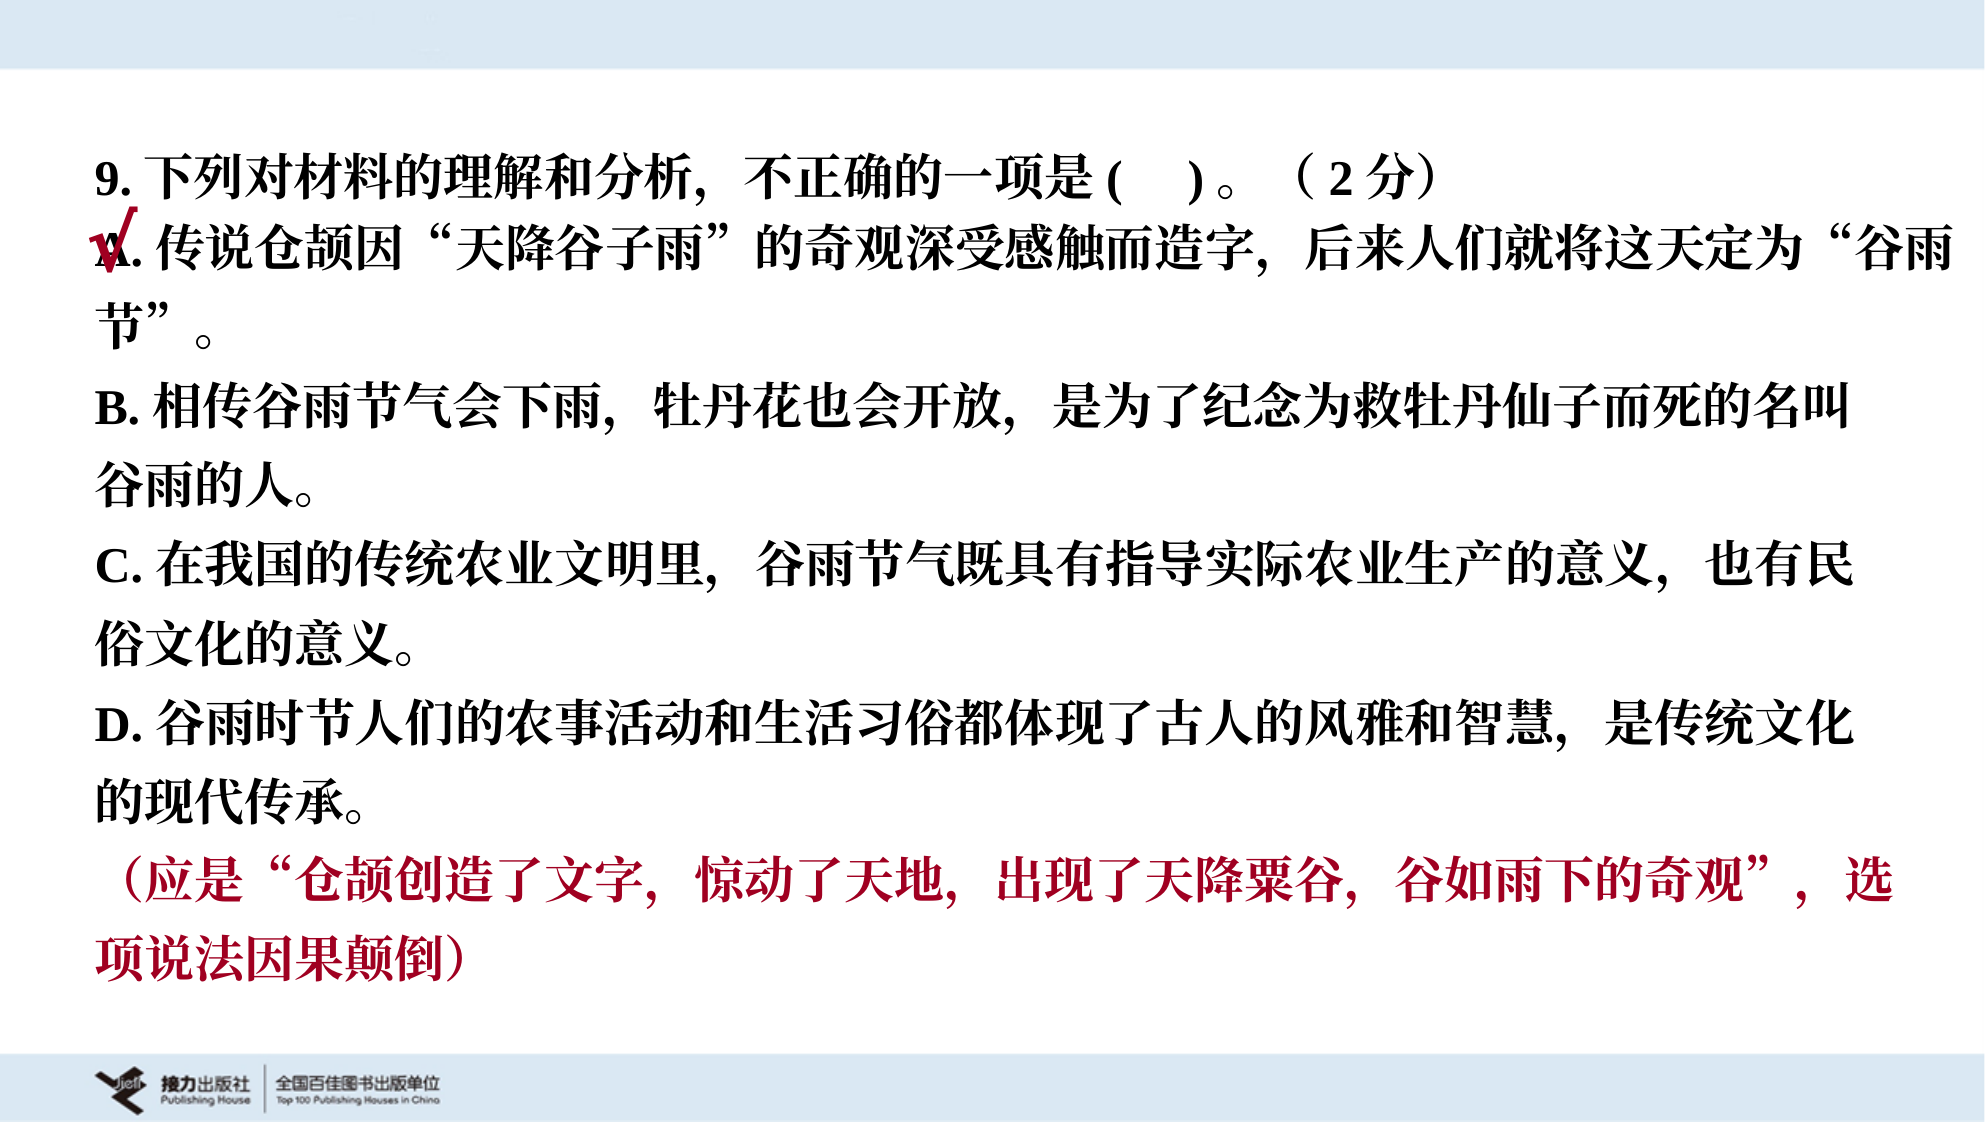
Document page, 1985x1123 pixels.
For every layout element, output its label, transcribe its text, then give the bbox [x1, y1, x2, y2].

picture [0, 0, 1985, 1122]
text_box A.传说仓颉因“天降谷子雨”的奇观深受感触而造字，后来人们就将这天定为“谷雨 节”。 B.相传谷雨节气会下雨，牡丹花也会开放，是为了纪念为救牡丹仙子而死的名叫 谷雨的人。 C.在我国的传统农业文明里，谷雨节气既具有指导实际农业生产的意义，也有民 俗文化的意义。 D.谷雨时节人们的农事活动和生活习俗都体现了古人的风雅和智慧，是传统文化 的现代传承。 [94, 196, 1892, 829]
text_box （应是“仓颉创造了文字，惊动了天地，出现了天降粟谷，谷如雨下的奇观”，选 项说法因果颠倒） [94, 829, 1892, 988]
text_box √ [86, 193, 139, 287]
text_box 9.下列对材料的理解和分析，不正确的一项是( )。（2分） [94, 118, 1892, 196]
